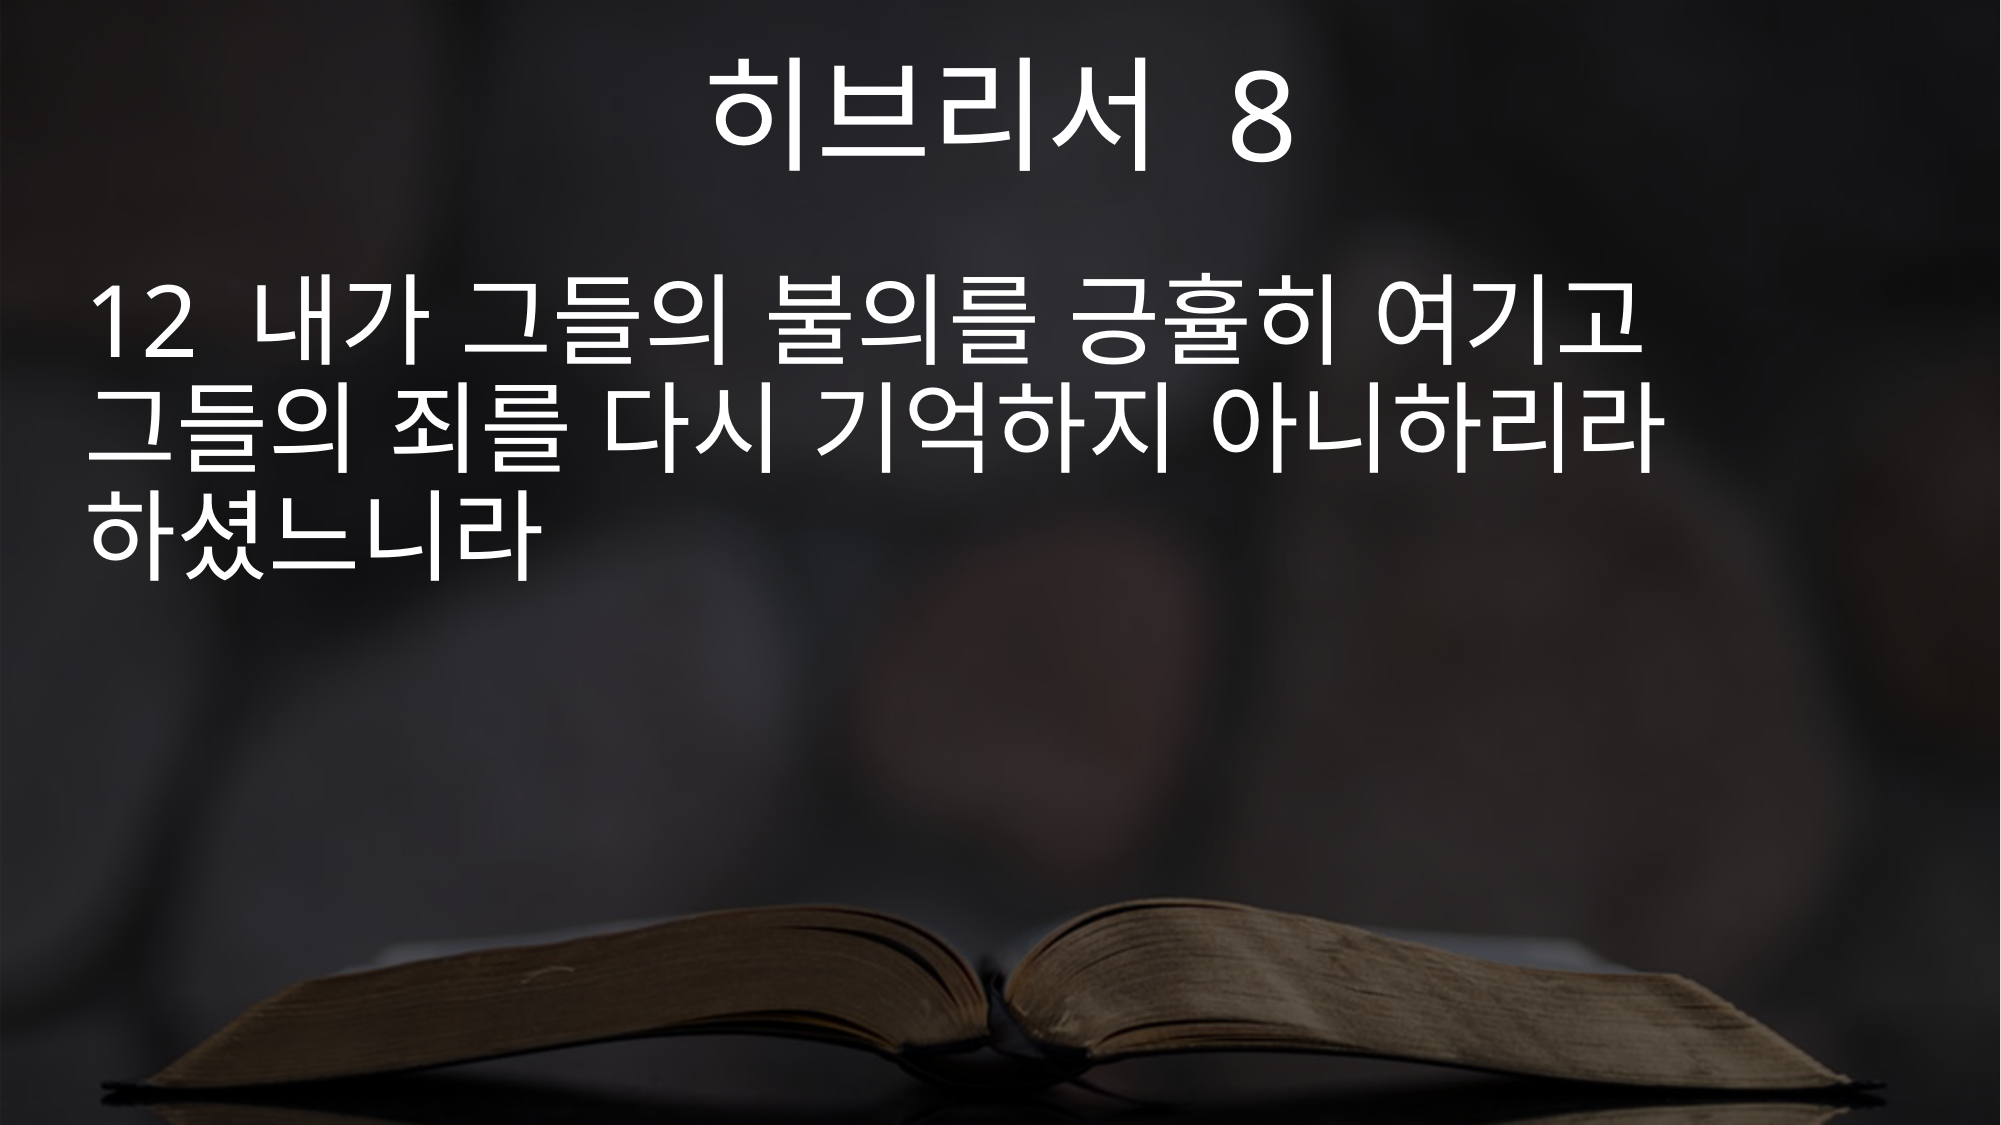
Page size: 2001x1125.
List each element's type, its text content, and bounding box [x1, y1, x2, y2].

picture [0, 0, 2001, 1125]
footer 히브리서 8 [0, 32, 2000, 192]
list 12 내가 그들의 불의를 긍휼히 여기고 그들의 죄를 다시 기억하지 아니하리라 하셨느니라 [69, 263, 1953, 423]
